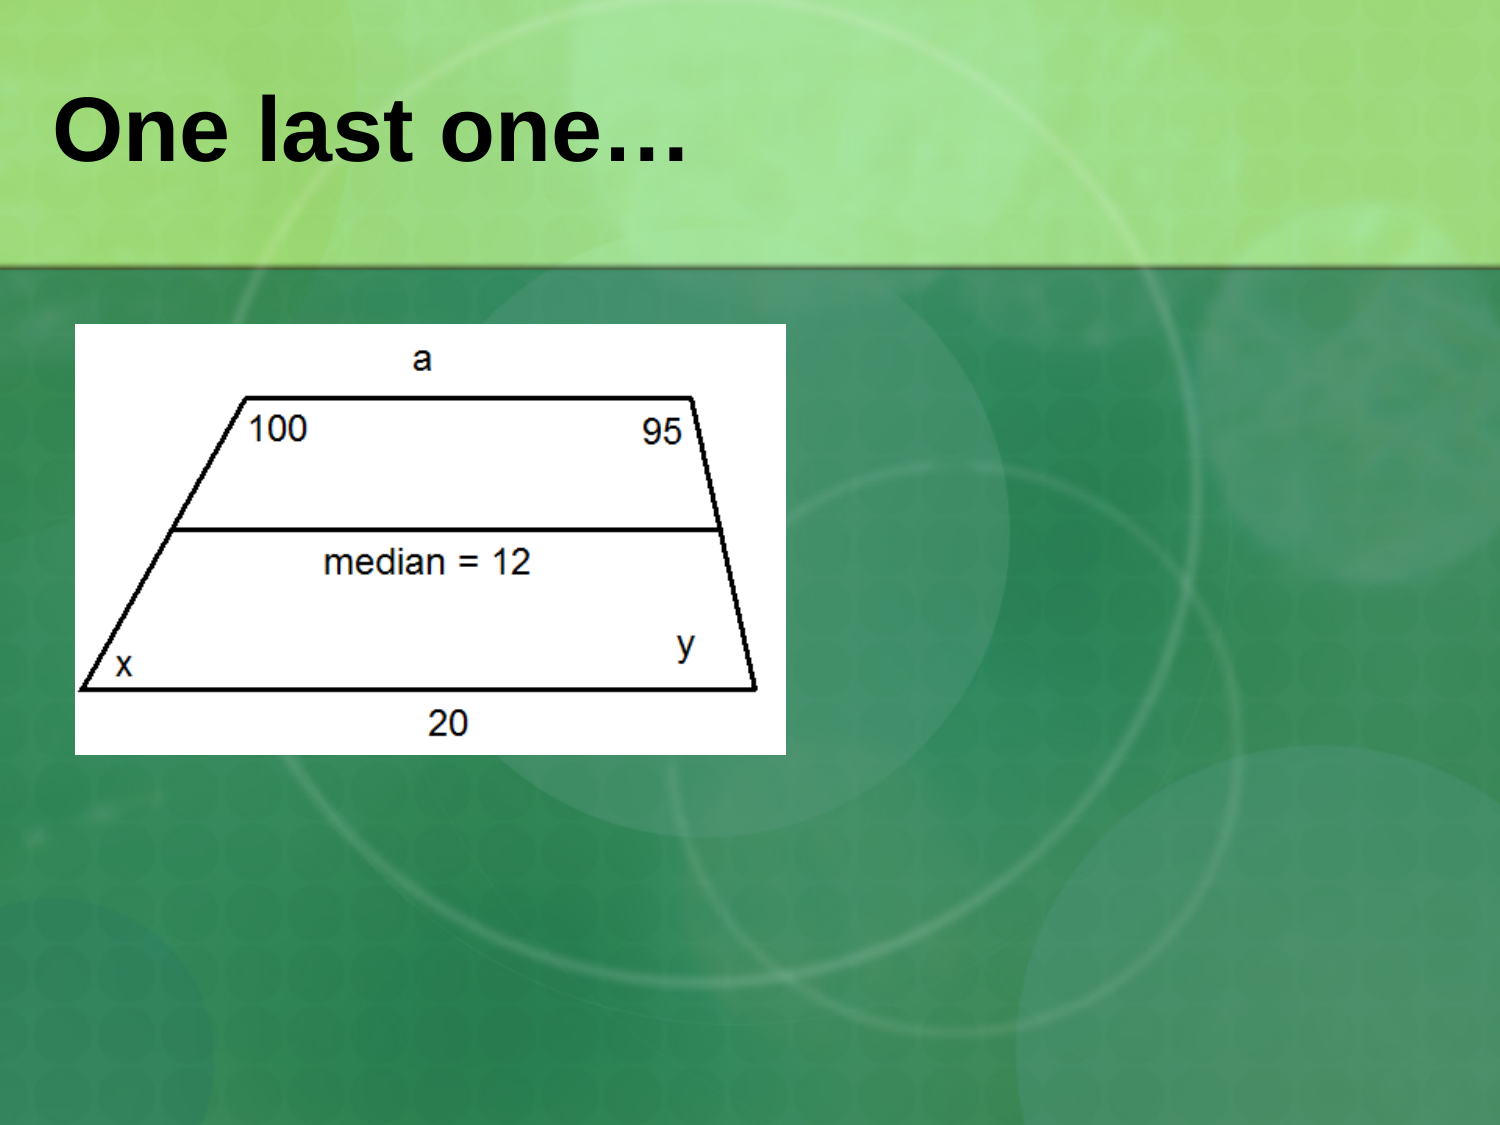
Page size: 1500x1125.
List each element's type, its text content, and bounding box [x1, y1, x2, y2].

picture [0, 0, 1500, 1125]
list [74, 324, 787, 755]
title One last one… [37, 24, 1463, 226]
